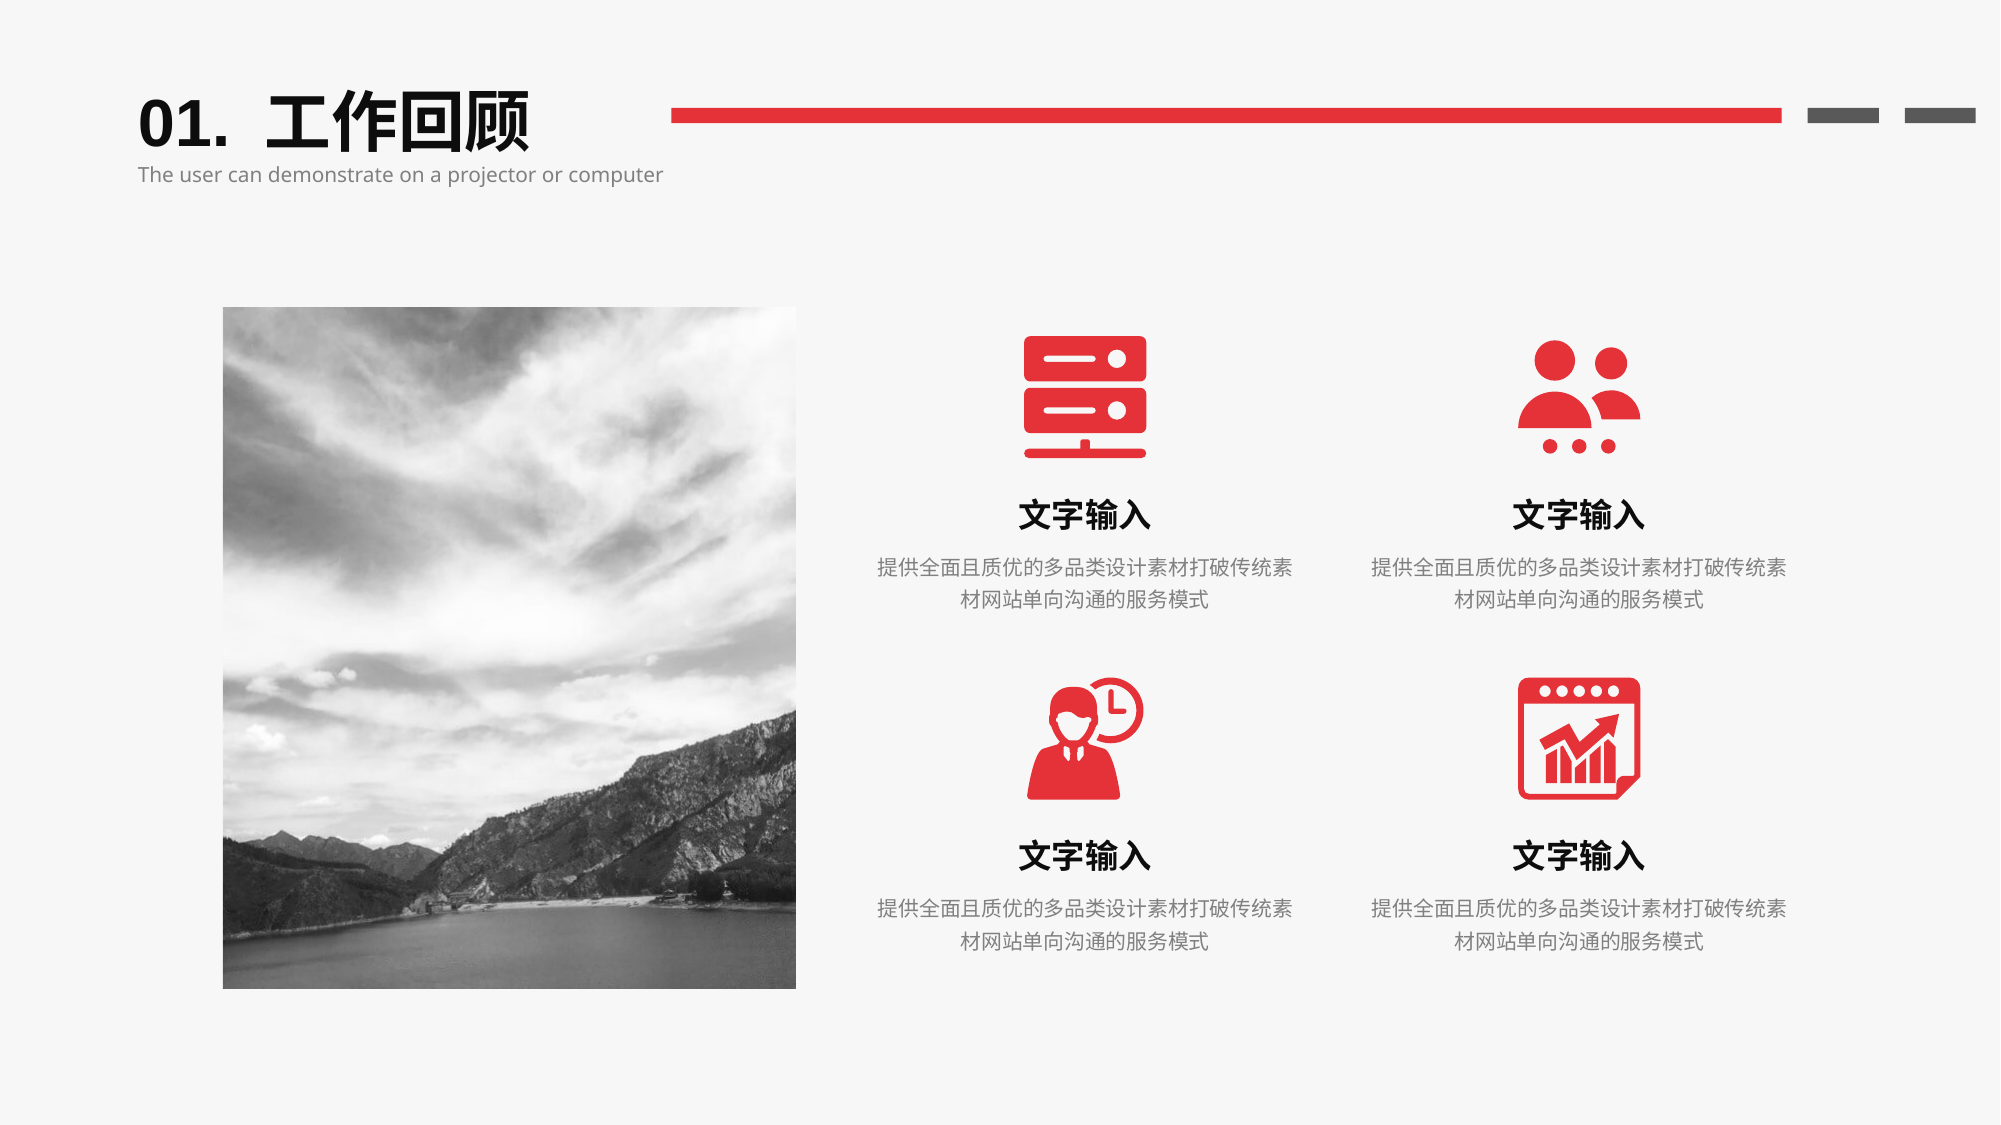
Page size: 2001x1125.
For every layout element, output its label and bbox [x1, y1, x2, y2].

text_box [1517, 390, 1593, 430]
text_box [1541, 438, 1559, 455]
text_box [1087, 676, 1145, 745]
text_box [1594, 346, 1629, 381]
text_box [858, 828, 1312, 962]
text_box [1904, 107, 1977, 124]
text_box [1353, 486, 1806, 621]
text_box [858, 486, 1312, 621]
text_box [123, 72, 932, 195]
text_box [1570, 438, 1588, 455]
picture [222, 307, 796, 989]
text_box [1026, 685, 1122, 801]
text_box [1023, 438, 1148, 460]
text_box [1590, 389, 1642, 421]
text_box [1023, 335, 1148, 383]
text_box [932, 107, 1783, 124]
text_box [1533, 339, 1577, 382]
text_box [1353, 828, 1806, 962]
text_box [1517, 676, 1642, 801]
text_box [1807, 107, 1880, 124]
text_box [1599, 438, 1617, 455]
text_box [1023, 386, 1148, 435]
